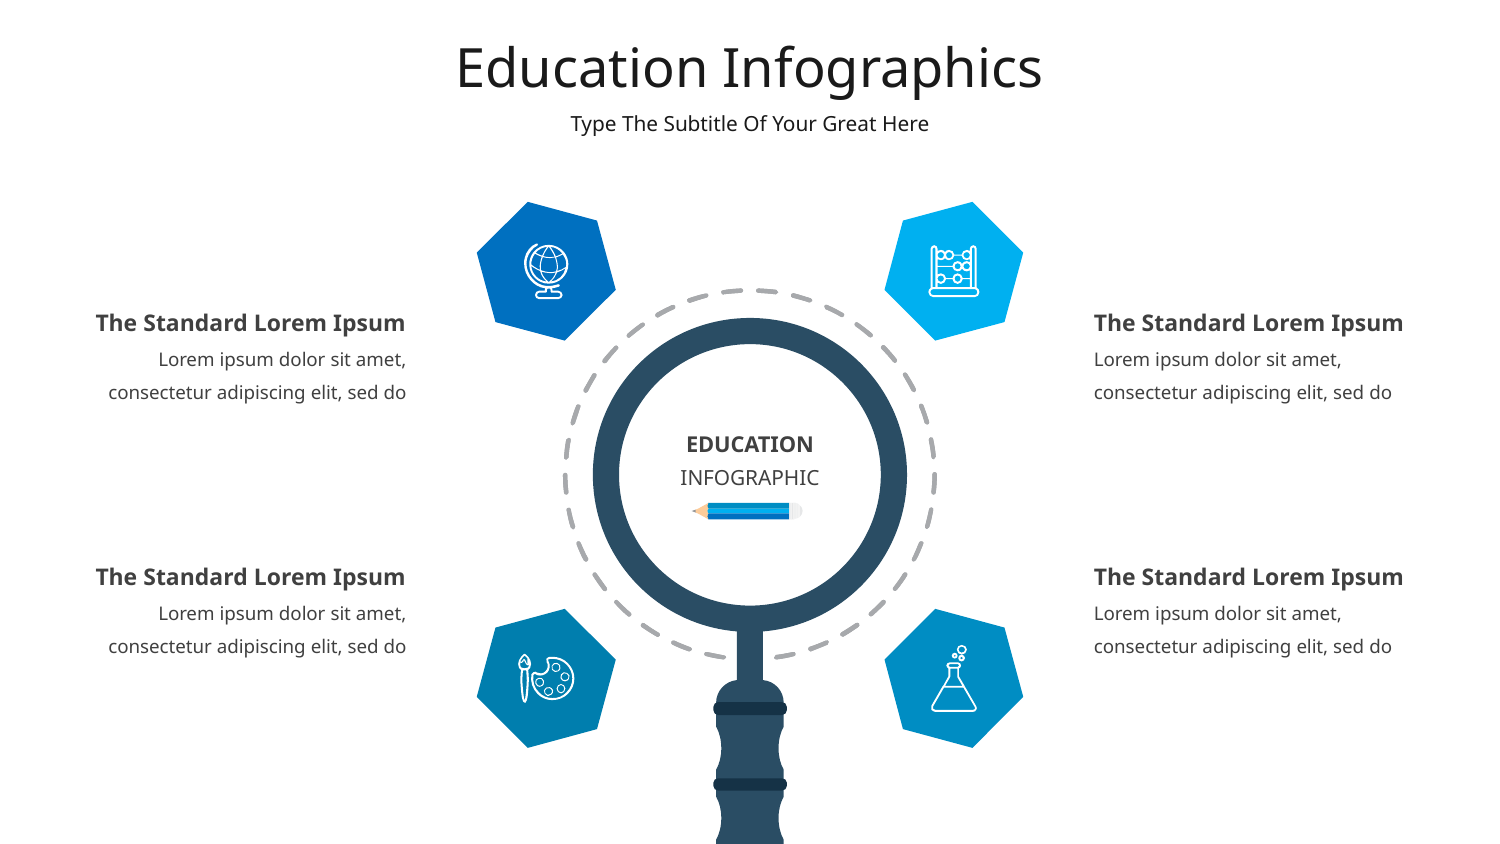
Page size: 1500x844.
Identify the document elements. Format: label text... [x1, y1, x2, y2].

text_box [566, 507, 576, 530]
list Type The Subtitle Of Your Great Here [63, 108, 1437, 138]
title Education Infographics [63, 25, 1437, 107]
text_box [919, 403, 930, 425]
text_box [636, 430, 863, 520]
text_box [576, 541, 587, 562]
text_box [928, 437, 936, 460]
text_box [655, 304, 676, 316]
text_box The Standard Lorem Ipsum Lorem ipsum dolor sit amet, consectetur adipiscing elit, sed do [1093, 549, 1409, 658]
text_box [562, 472, 569, 495]
text_box [476, 201, 616, 341]
text_box [928, 245, 980, 298]
text_box The Standard Lorem Ipsum Lorem ipsum dolor sit amet, consectetur adipiscing elit, sed do [1093, 294, 1409, 404]
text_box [592, 317, 908, 844]
text_box [884, 201, 1024, 341]
text_box [570, 404, 581, 426]
text_box [564, 437, 571, 460]
text_box [824, 304, 845, 316]
text_box The Standard Lorem Ipsum Lorem ipsum dolor sit amet, consectetur adipiscing elit, sed do [91, 294, 406, 404]
text_box [687, 293, 709, 303]
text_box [517, 653, 575, 704]
text_box [913, 541, 924, 562]
text_box [925, 507, 934, 529]
text_box [791, 293, 813, 303]
text_box [476, 608, 587, 748]
text_box [721, 288, 744, 295]
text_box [523, 242, 569, 300]
text_box [931, 472, 937, 495]
text_box [913, 608, 1024, 748]
text_box [583, 383, 587, 393]
text_box The Standard Lorem Ipsum Lorem ipsum dolor sit amet, consectetur adipiscing elit, sed do [91, 549, 406, 658]
text_box [756, 288, 779, 295]
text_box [930, 644, 978, 713]
